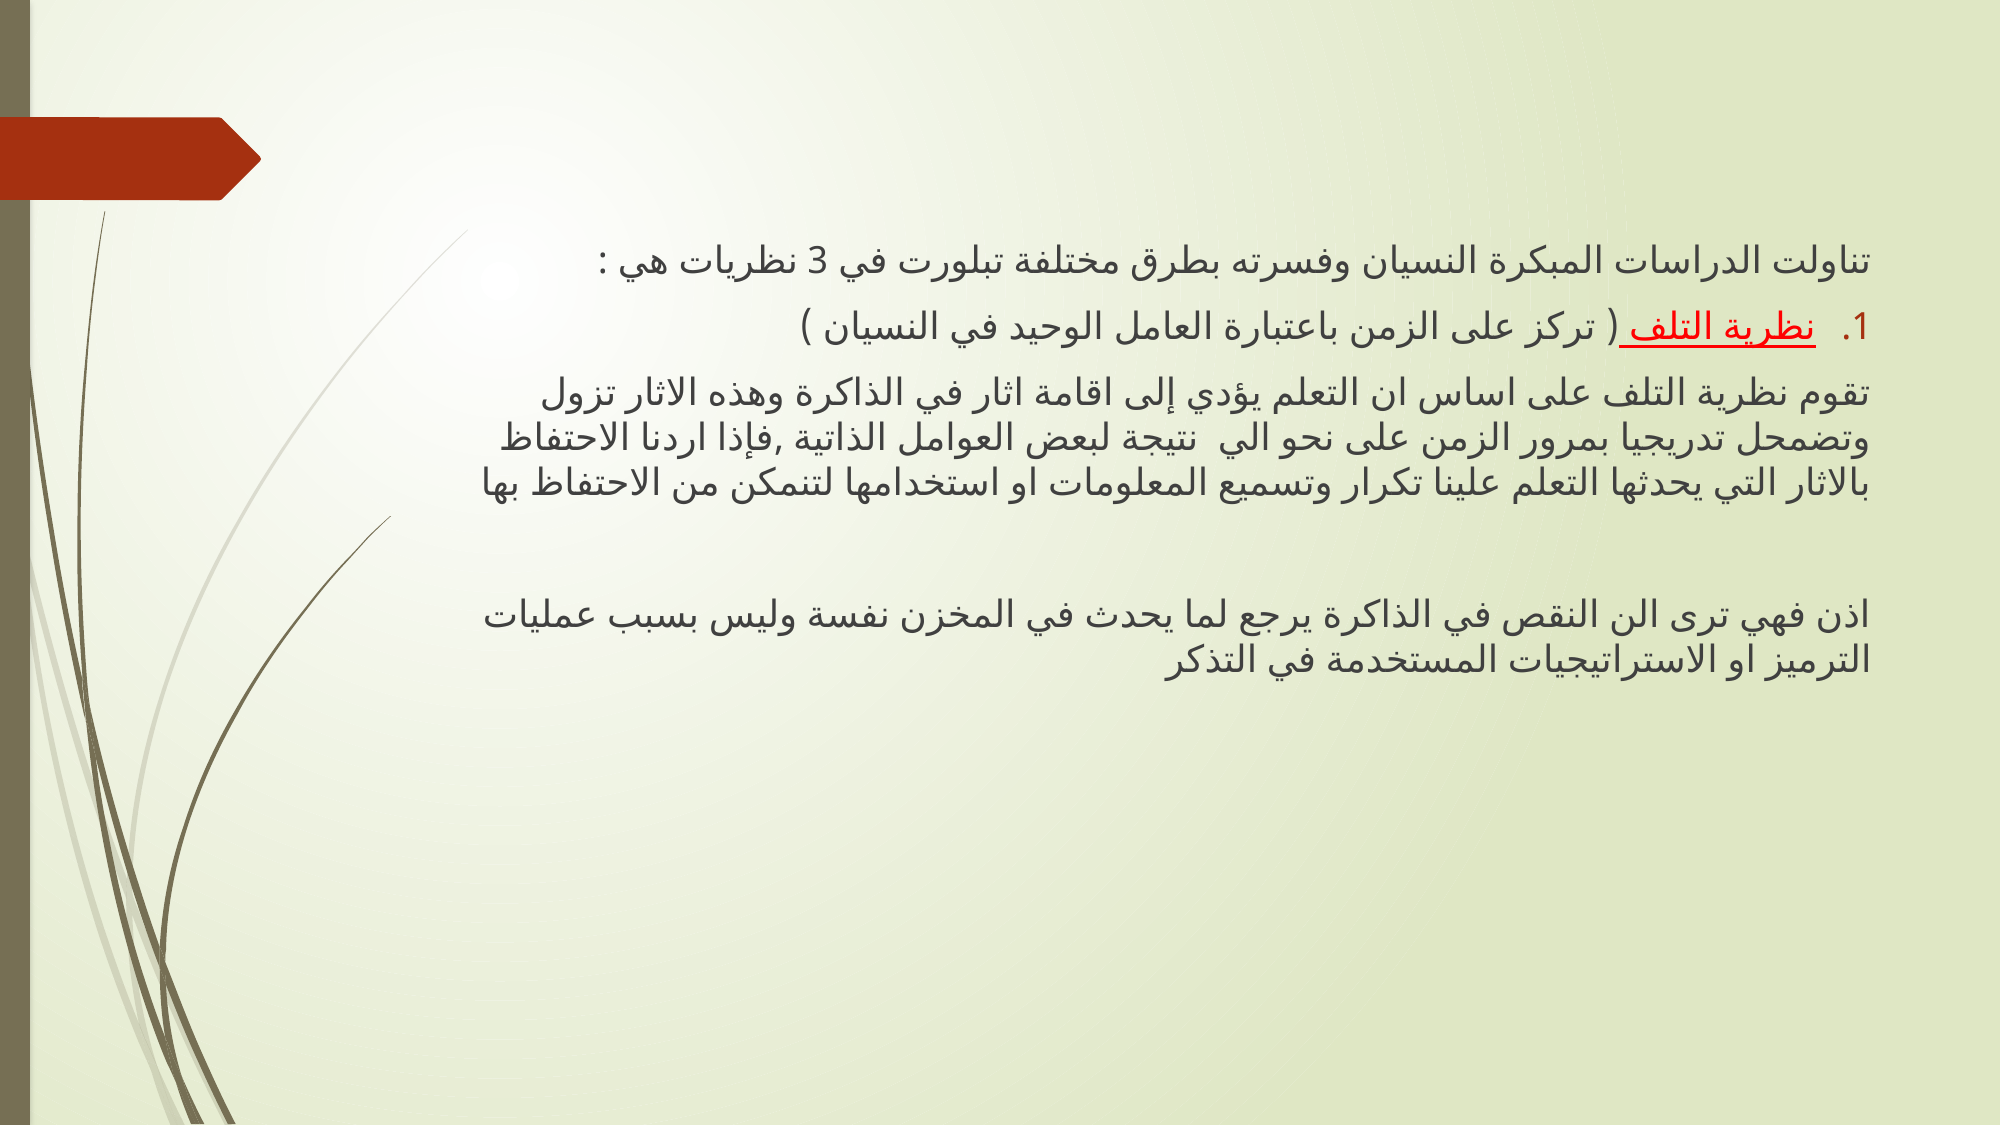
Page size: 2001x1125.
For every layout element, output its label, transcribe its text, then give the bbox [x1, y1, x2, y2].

list تناولت الدراسات المبكرة النسيان وفسرته بطرق مختلفة تبلورت في 3 نظريات هي : نظرية التلف ( تركز على الزمن باعتبارة العامل الوحيد في النسيان ) تقوم نظرية التلف على اساس ان التعلم يؤدي إلى اقامة اثار في الذاكرة وهذه الاثار تزول وتضمحل تدريجيا بمرور الزمن على نحو الي نتيجة لبعض العوامل الذاتية ,فإذا اردنا الاحتفاظ بالاثار التي يحدثها التعلم علينا تكرار وتسميع المعلومات او استخدامها لتنمكن من الاحتفاظ بها اذن فهي ترى الن النقص في الذاكرة يرجع لما يحدث في المخزن نفسة وليس بسبب عمليات الترميز او الاستراتيجيات المستخدمة في التذكر [424, 228, 1888, 970]
